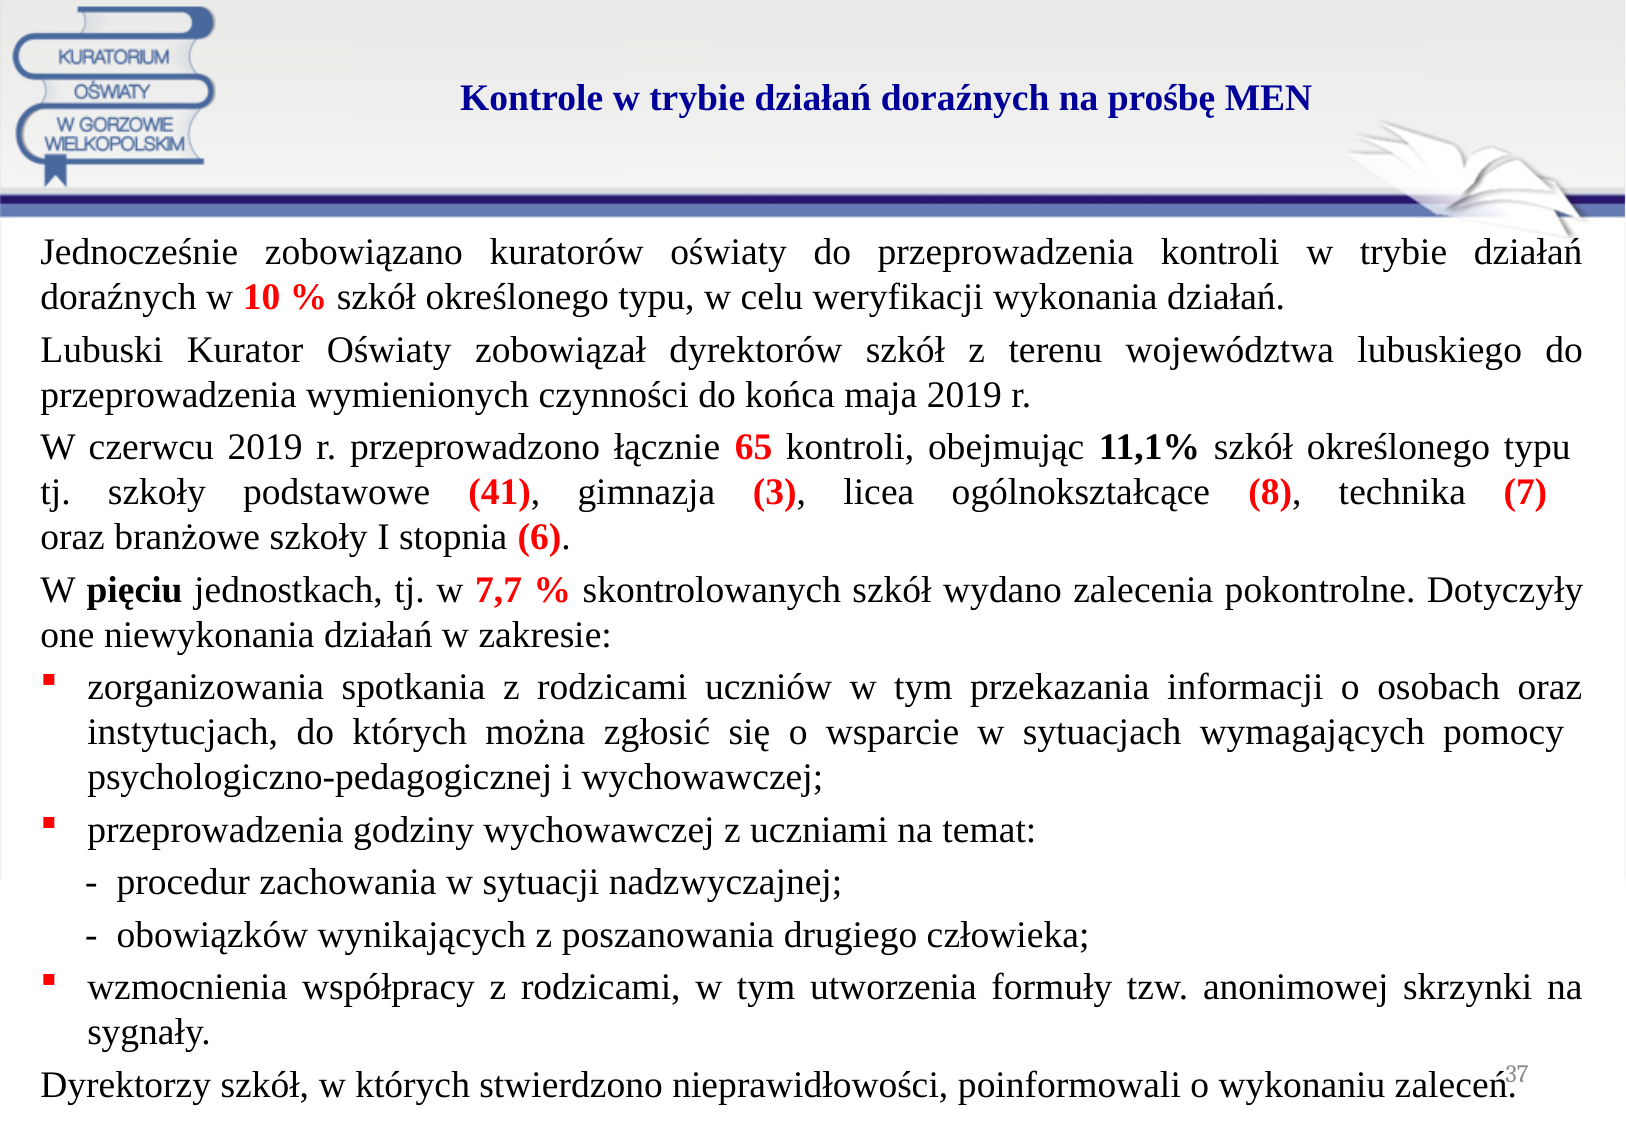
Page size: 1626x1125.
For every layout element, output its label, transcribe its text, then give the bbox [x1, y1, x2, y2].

slide_number 37 [1164, 1042, 1544, 1103]
picture [0, 0, 1626, 1125]
title Kontrole w trybie działań doraźnych na prośbę MEN [245, 19, 1528, 172]
list Jednocześnie zobowiązano kuratorów oświaty do przeprowadzenia kontroli w trybie działań doraźnych w 10 % szkół określonego typu, w celu weryfikacji wykonania działań. Lubuski Kurator Oświaty zobowiązał dyrektorów szkół z terenu województwa lubuskiego do przeprowadzenia wymienionych czynności do końca maja 2019 r. W czerwcu 2019 r. przeprowadzono łącznie 65 kontroli, obejmując 11,1% szkół określonego typu tj. szkoły podstawowe (41), gimnazja (3), licea ogólnokształcące (8), technika (7) oraz branżowe szkoły I stopnia (6). W pięciu jednostkach, tj. w 7,7 % skontrolowanych szkół wydano zalecenia pokontrolne. Dotyczyły one niewykonania działań w zakresie: zorganizowania spotkania z rodzicami uczniów w tym przekazania informacji o osobach oraz instytucjach, do których można zgłosić się o wsparcie w sytuacjach wymagających pomocy psychologiczno-pedagogicznej i wychowawczej; przeprowadzenia godziny wychowawczej z uczniami na temat: - procedur zachowania w sytuacji nadzwyczajnej; - obowiązków wynikających z poszanowania drugiego człowieka; wzmocnienia współpracy z rodzicami, w tym utworzenia formuły tzw. anonimowej skrzynki na sygnały. Dyrektorzy szkół, w których stwierdzono nieprawidłowości, poinformowali o wykonaniu zaleceń. [25, 219, 1600, 955]
text_box [0, 878, 1625, 1125]
